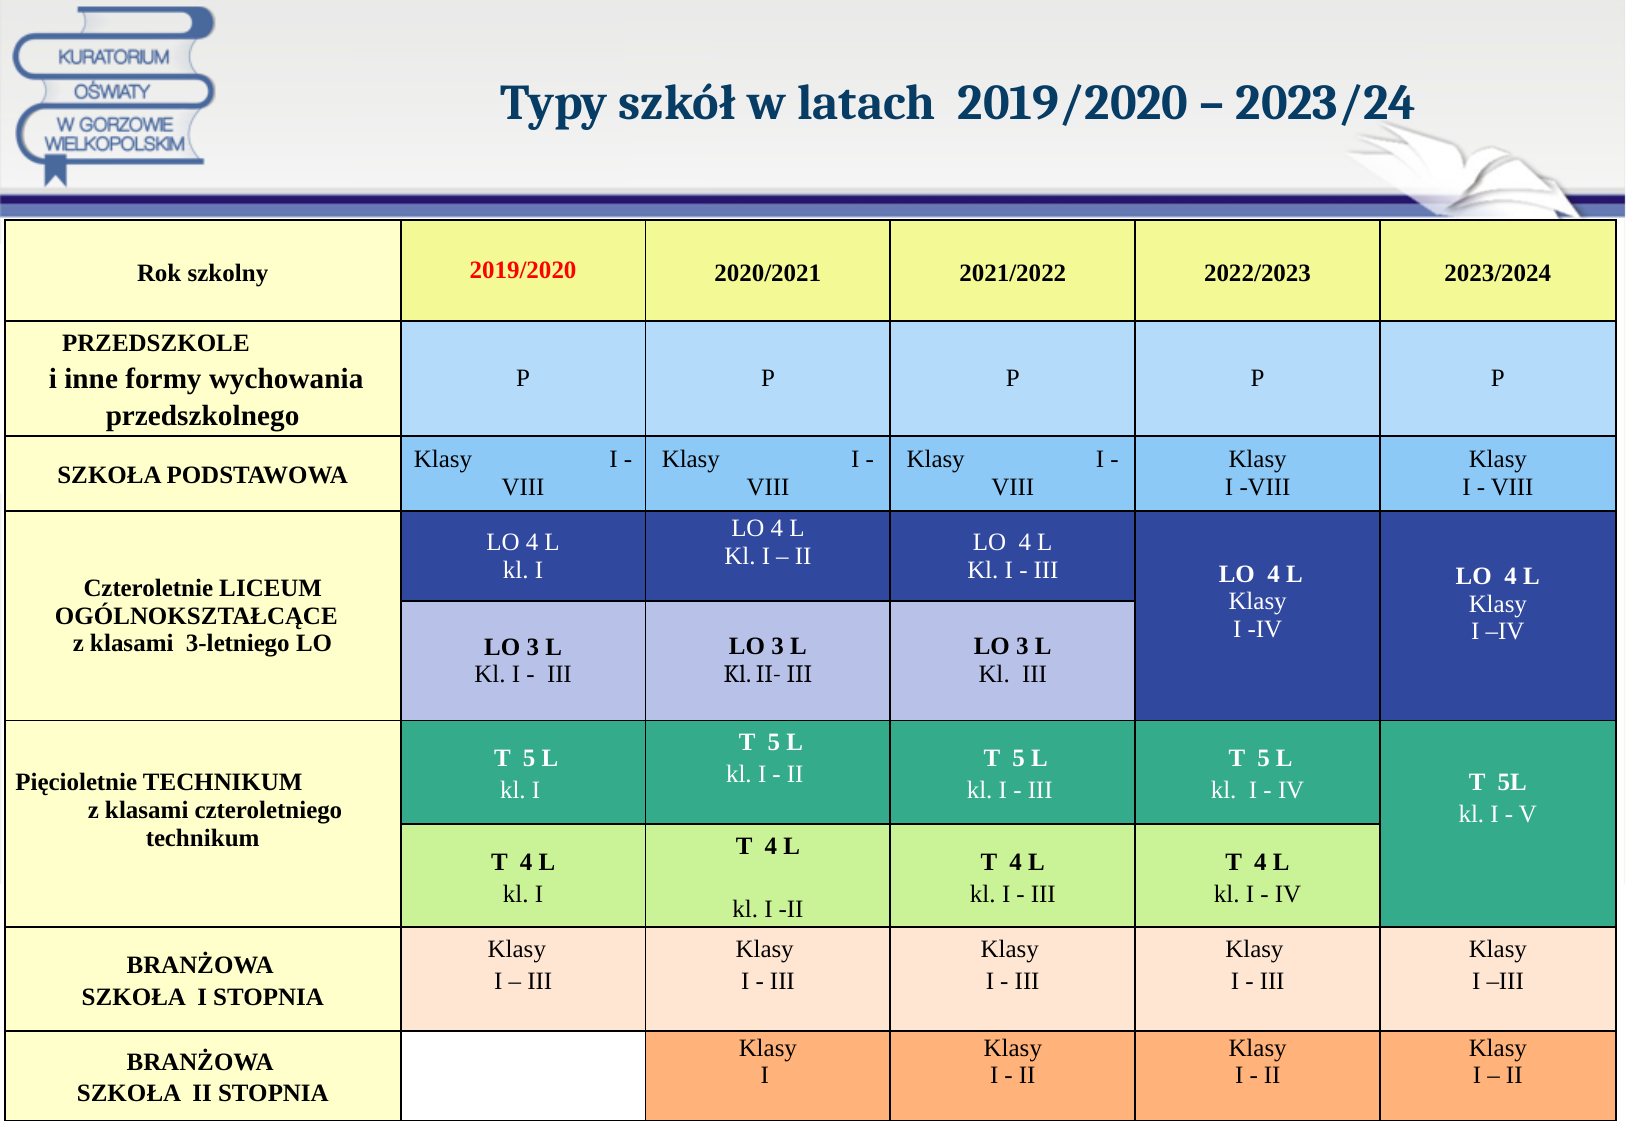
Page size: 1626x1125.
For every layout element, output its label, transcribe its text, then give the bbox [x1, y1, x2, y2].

picture [0, 494, 5, 1125]
table_cell Klasy I - VIII [402, 437, 645, 510]
table_cell BRANŻOWA SZKOŁA I STOPNIA [6, 928, 400, 1030]
text_box [0, 243, 4, 494]
title Typy szkół w latach 2019/2020 – 2023/24 [317, 23, 1600, 176]
table_cell Klasy I - III [1136, 928, 1379, 1030]
table_cell Klasy I - III [646, 928, 889, 1030]
table_cell T 5 L kl. I - IV [1136, 721, 1379, 823]
table_cell T 4 L kl. I - IV [1136, 825, 1379, 926]
table_cell P [402, 322, 645, 435]
table_cell LO 3 L Kl. I - III [402, 602, 645, 720]
table_cell P [646, 322, 889, 435]
picture [0, 0, 1626, 1125]
table_cell P [1136, 322, 1379, 435]
table_cell Klasy I – III [402, 928, 645, 1030]
table_cell [402, 1032, 645, 1120]
table_cell LO 3 L Kl. II- III [646, 602, 889, 720]
table_header 2020/2021 [646, 221, 889, 320]
table_cell T 4 L kl. I [402, 825, 645, 926]
table_cell LO 4 L Klasy I -IV [1136, 512, 1379, 720]
table_cell Klasy I [646, 1032, 889, 1120]
table_cell T 5L kl. I - V [1381, 721, 1615, 926]
table_cell T 5 L kl. I - III [891, 721, 1134, 823]
table_cell Klasy I - II [891, 1032, 1134, 1120]
table_cell SZKOŁA PODSTAWOWA [6, 437, 400, 510]
table_cell PRZEDSZKOLE i inne formy wychowania przedszkolnego [6, 322, 400, 435]
table_header 2021/2022 [891, 221, 1134, 320]
table_cell Pięcioletnie TECHNIKUM z klasami czteroletniego technikum [6, 721, 400, 926]
table_cell Klasy I - VIII [1381, 437, 1615, 510]
table_header Rok szkolny [6, 221, 400, 320]
table_cell Klasy I – II [1381, 1032, 1615, 1120]
table_cell LO 3 L Kl. III [891, 602, 1134, 720]
table_cell LO 4 L Kl. I – II [646, 512, 889, 600]
table_cell Klasy I - VIII [646, 437, 889, 510]
table_cell Klasy I –III [1381, 928, 1615, 1030]
table_cell LO 4 L Klasy I –IV [1381, 512, 1615, 720]
table_header 2019/2020 [402, 221, 645, 320]
table_cell P [891, 322, 1134, 435]
table_cell T 5 L kl. I - II [646, 721, 889, 823]
table_cell Klasy I - II [1136, 1032, 1379, 1120]
table_cell LO 4 L kl. I [402, 512, 645, 600]
table_cell T 4 L kl. I -II [646, 825, 889, 926]
table_header 2023/2024 [1381, 221, 1615, 320]
table_cell Klasy I - III [891, 928, 1134, 1030]
table_cell Klasy I -VIII [1136, 437, 1379, 510]
table_cell Czteroletnie LICEUM OGÓLNOKSZTAŁCĄCE z klasami 3-letniego LO [6, 512, 400, 720]
table_cell T 5 L kl. I [402, 721, 645, 823]
table_cell T 4 L kl. I - III [891, 825, 1134, 926]
table_cell Klasy I - VIII [891, 437, 1134, 510]
table_header 2022/2023 [1136, 221, 1379, 320]
text_box [5, 1046, 1625, 1125]
table_cell LO 4 L Kl. I - III [891, 512, 1134, 600]
table_cell BRANŻOWA SZKOŁA II STOPNIA [6, 1032, 400, 1120]
table_cell P [1381, 322, 1615, 435]
